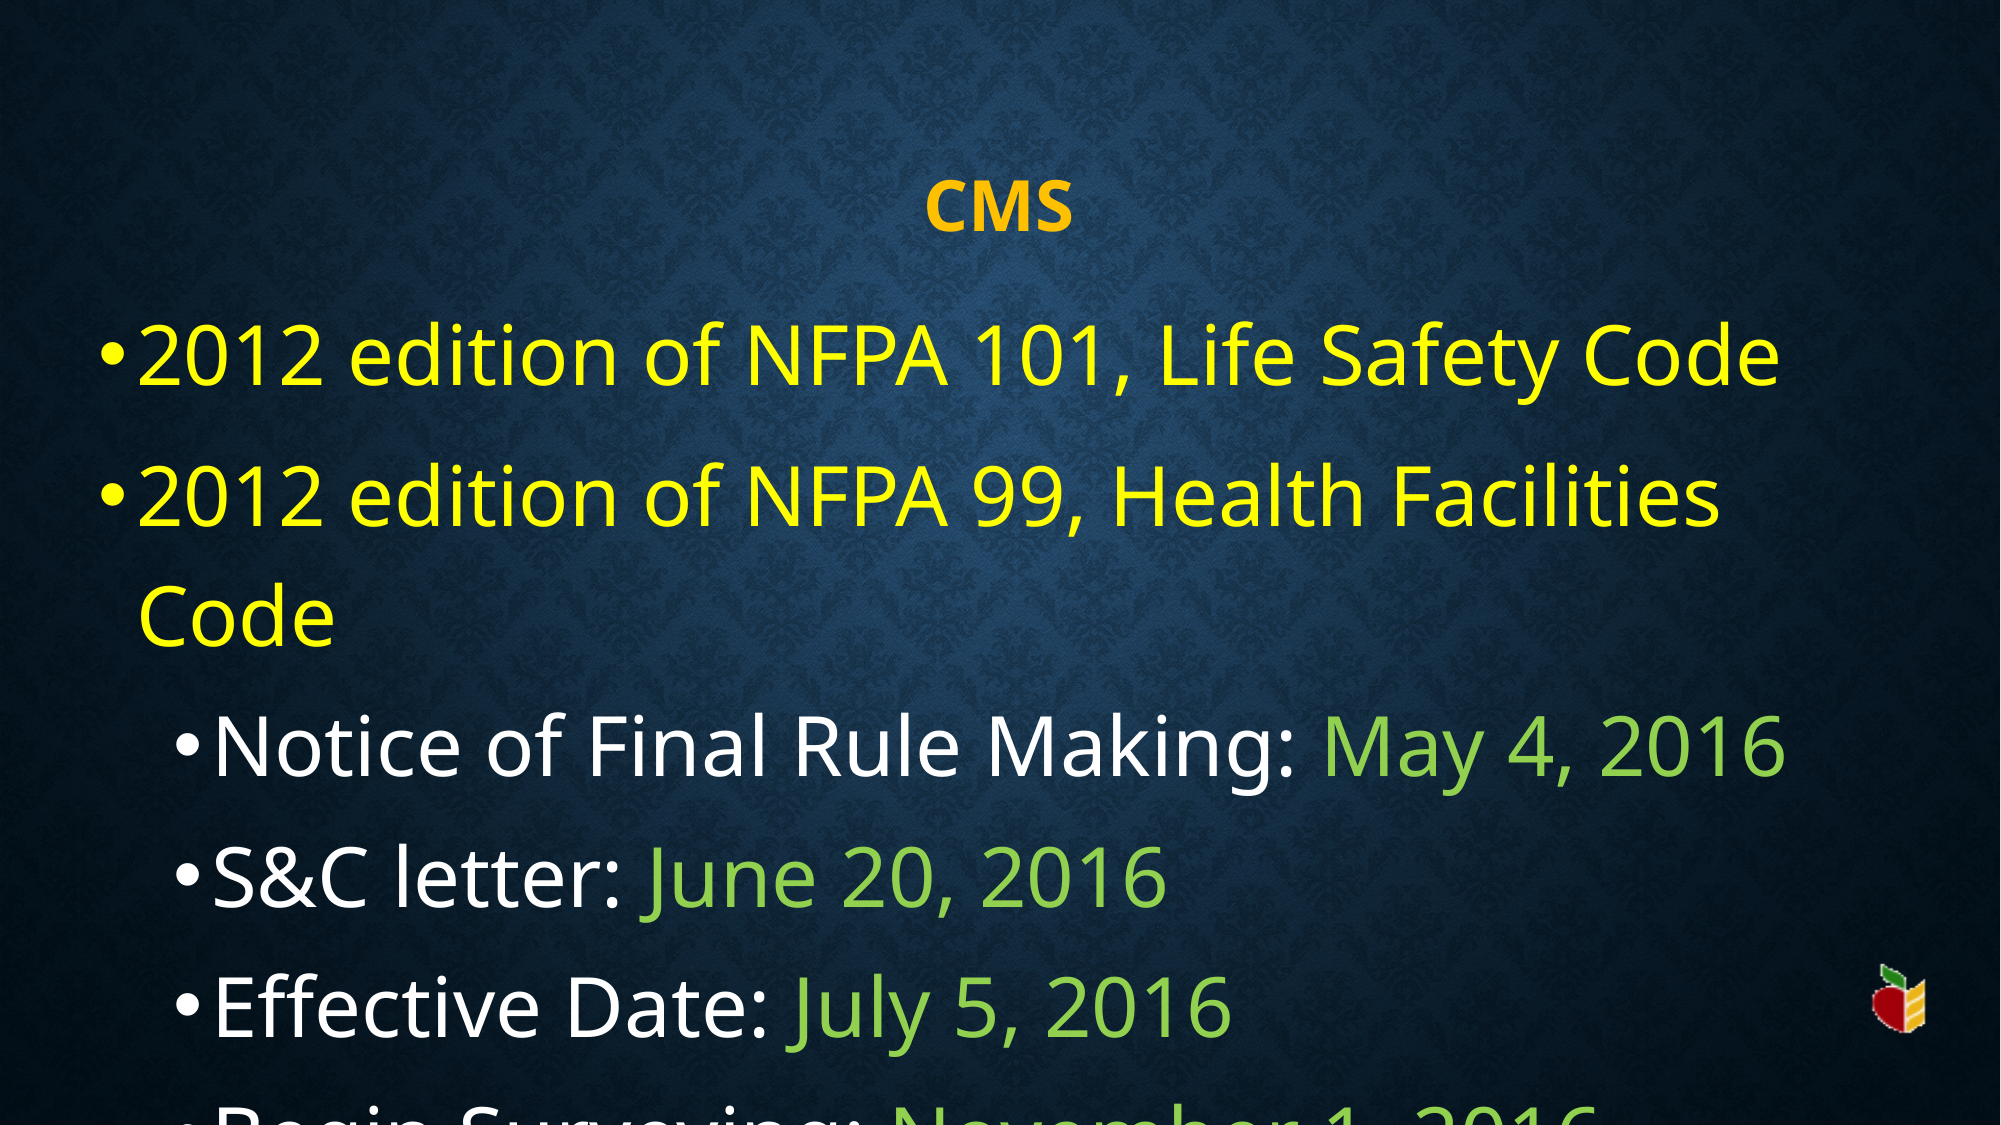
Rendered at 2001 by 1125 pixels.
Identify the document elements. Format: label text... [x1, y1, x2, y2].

title cms [149, 99, 1849, 275]
list 2012 edition of NFPA 101, Life Safety Code 2012 edition of NFPA 99, Health Facilities Code Notice of Final Rule Making: May 4, 2016 S&C letter: June 20, 2016 Effective Date: July 5, 2016 Begin Surveying: November 1, 2016 [83, 275, 1929, 1036]
picture [1870, 961, 1929, 1037]
